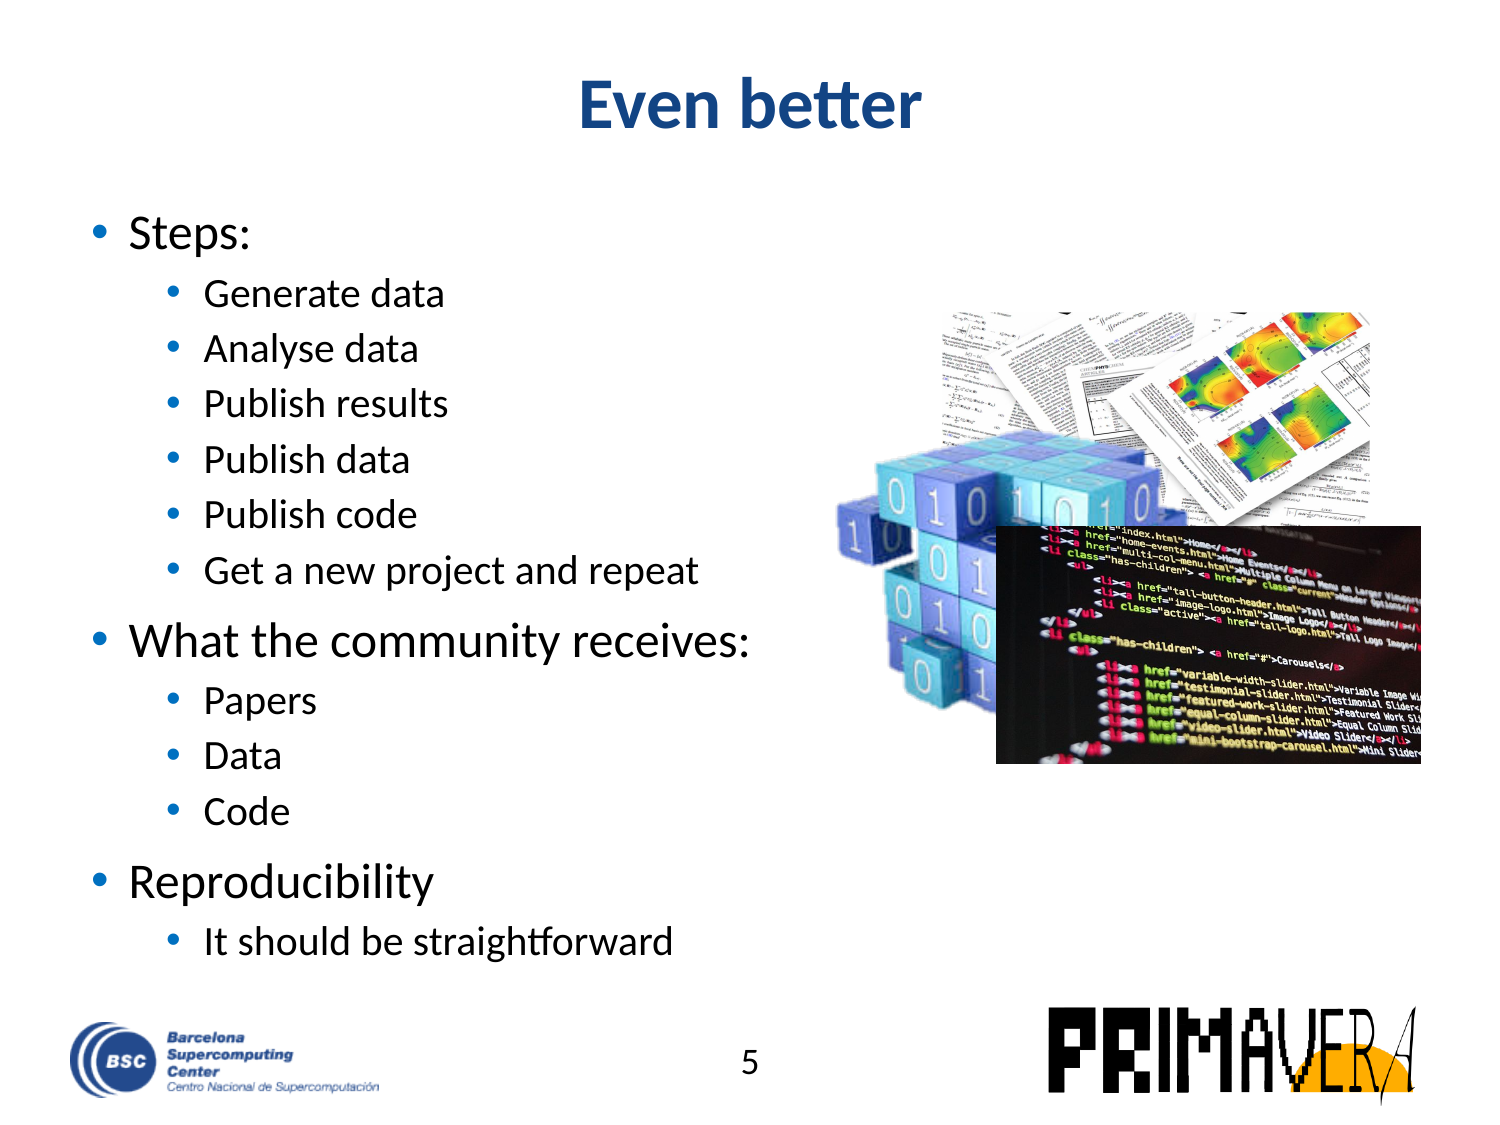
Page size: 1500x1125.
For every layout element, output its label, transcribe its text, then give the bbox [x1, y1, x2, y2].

list Steps: Generate data Analyse data Publish results Publish data Publish code Get a new project and repeat What the community receives: Papers Data Code Reproducibility It should be straightforward [76, 199, 1427, 993]
picture [831, 312, 1421, 765]
picture [1034, 991, 1430, 1106]
picture [70, 1022, 379, 1098]
title Even better [76, 35, 1427, 174]
